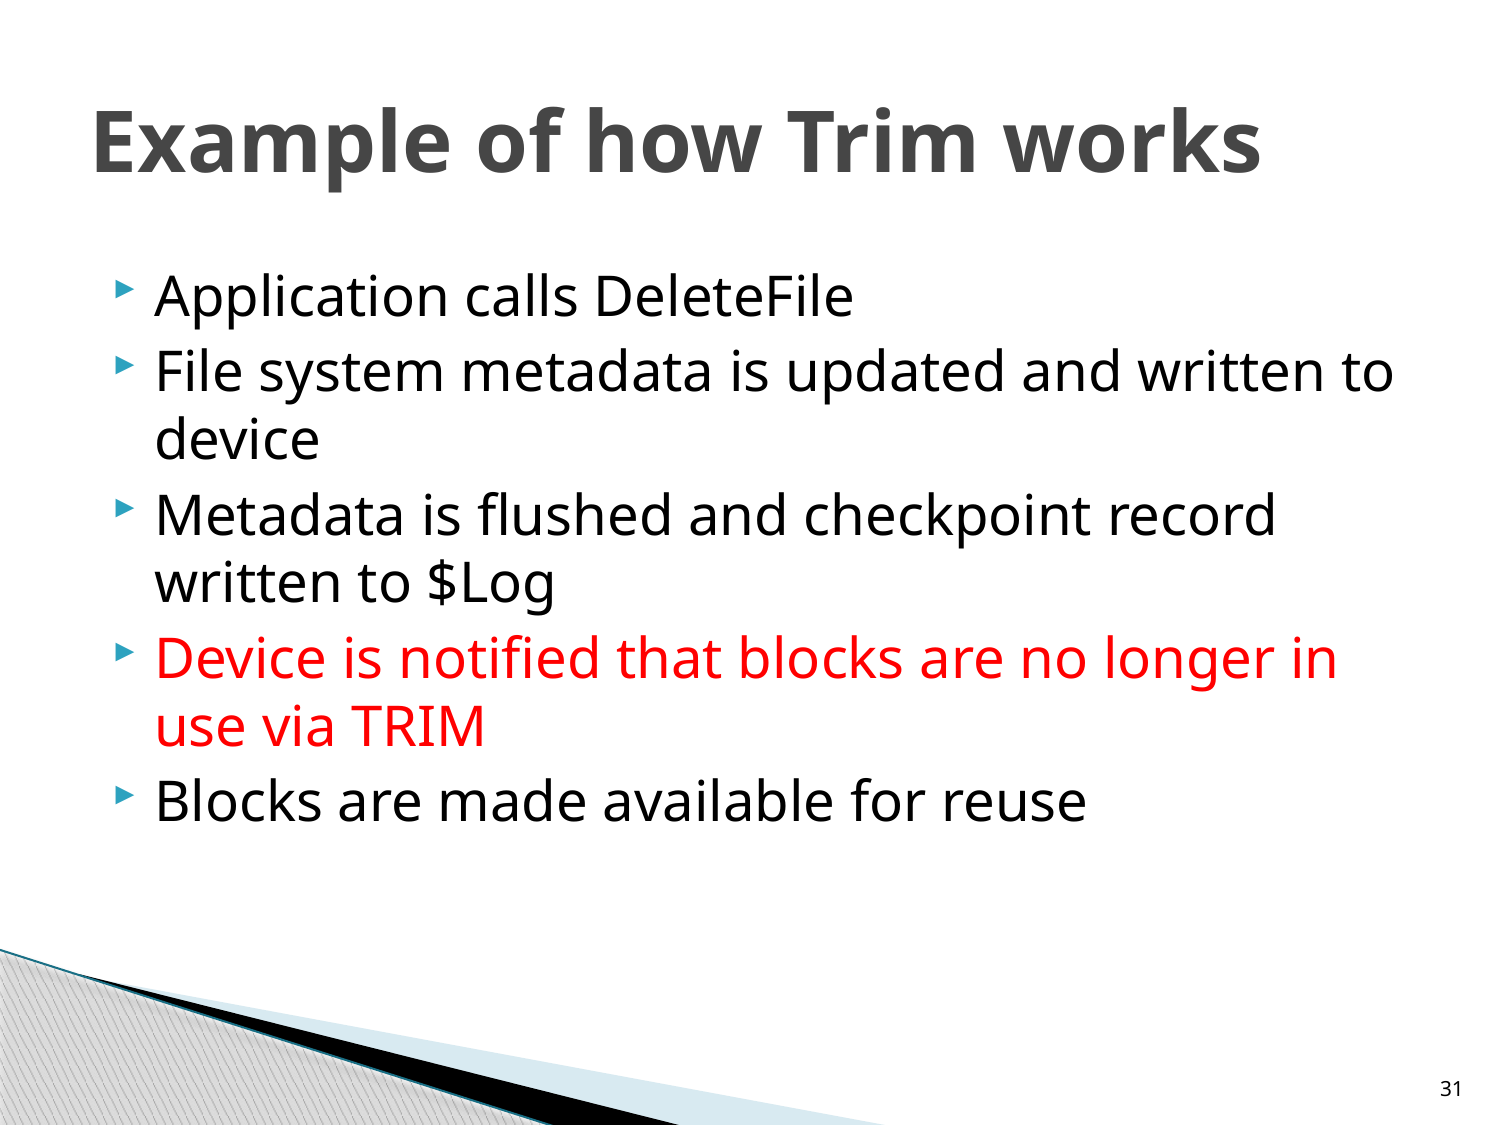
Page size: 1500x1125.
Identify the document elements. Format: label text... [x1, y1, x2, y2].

slide_number 31 [1418, 1051, 1479, 1112]
list Application calls DeleteFile File system metadata is updated and written to device Metadata is flushed and checkpoint record written to $Log Device is notified that blocks are no longer in use via TRIM Blocks are made available for reuse [79, 252, 1430, 995]
title Example of how Trim works [75, 45, 1425, 233]
